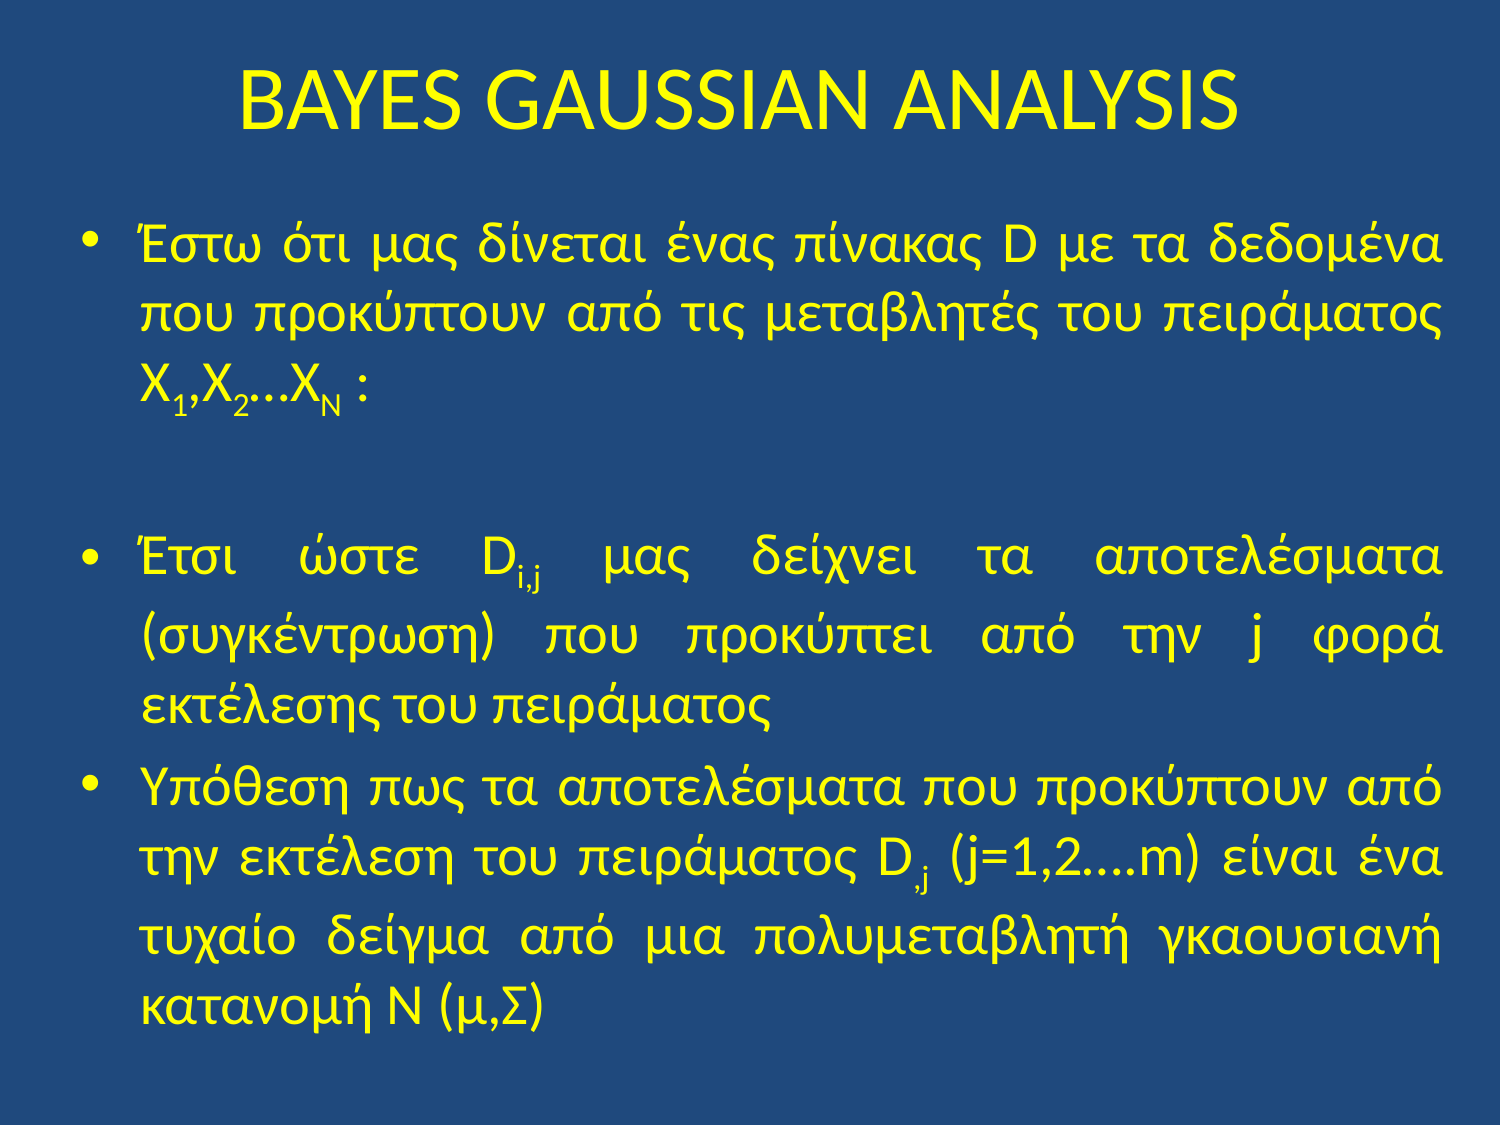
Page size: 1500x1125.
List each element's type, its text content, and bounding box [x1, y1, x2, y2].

title BAYES GAUSSIAN ANALYSIS [64, 0, 1415, 187]
